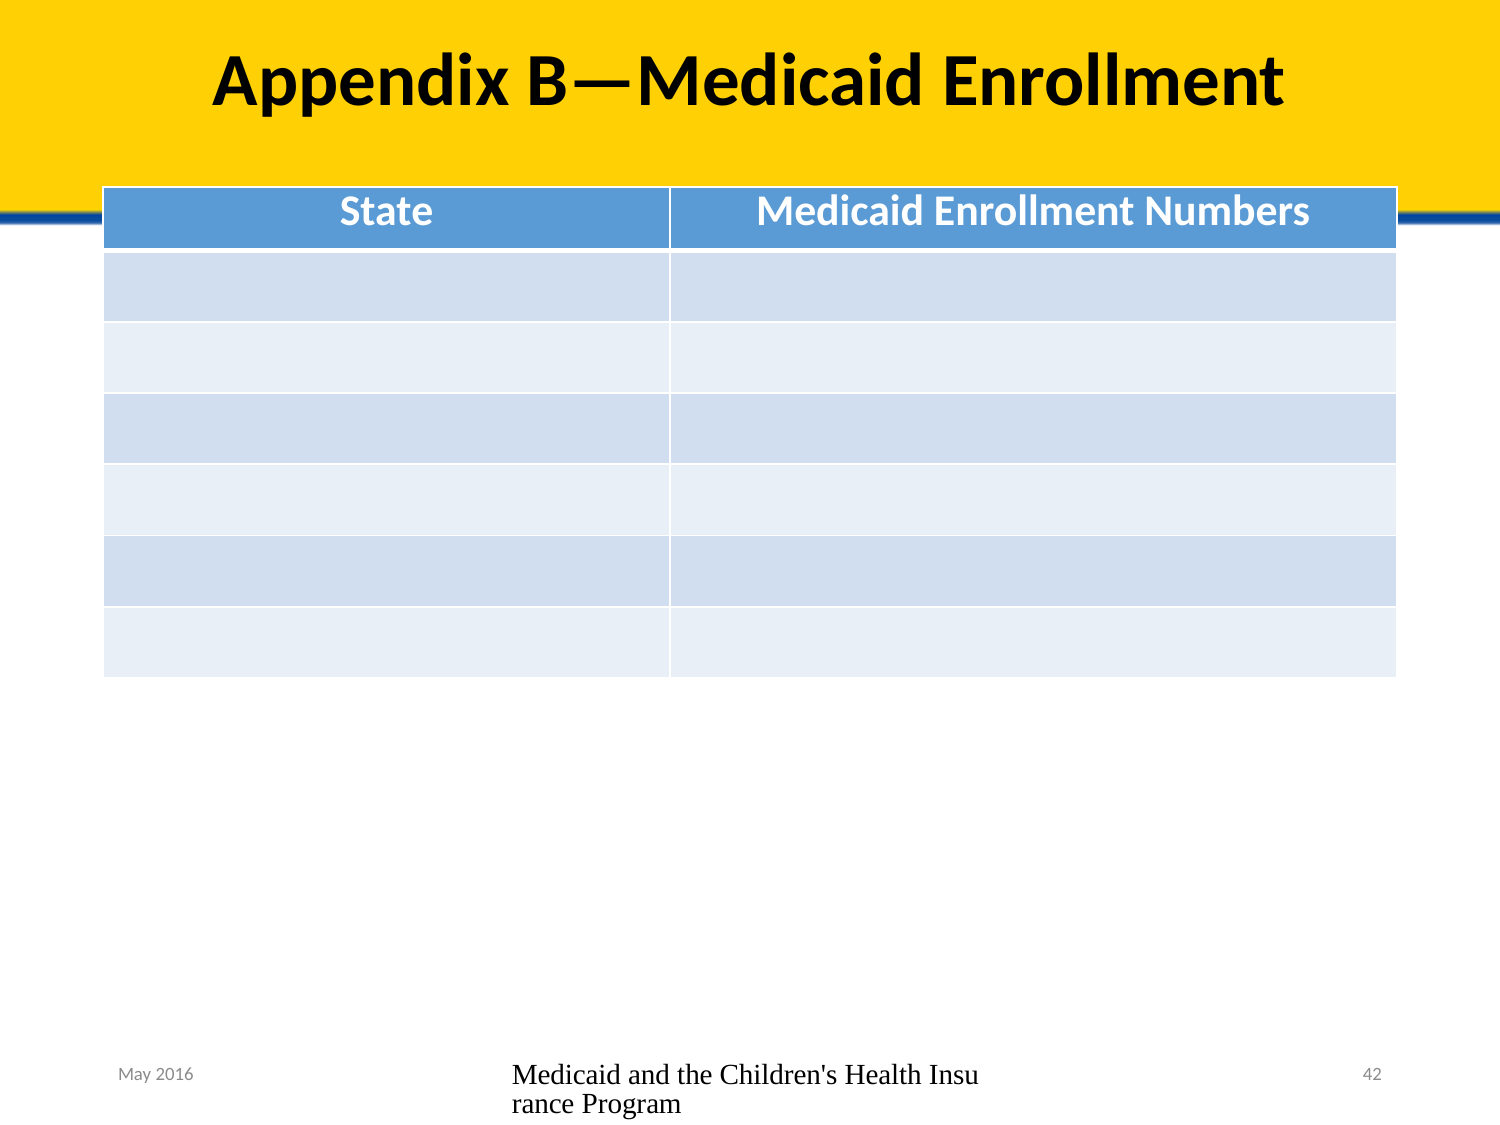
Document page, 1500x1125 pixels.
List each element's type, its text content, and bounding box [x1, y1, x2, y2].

table_cell [104, 323, 669, 392]
slide_number 42 [1059, 1042, 1397, 1103]
table_cell [104, 253, 669, 321]
table_cell [671, 394, 1396, 463]
footer Medicaid and the Children's Health Insurance Program [496, 1042, 1004, 1103]
table_cell [671, 608, 1396, 677]
table_cell [104, 394, 669, 463]
table_cell [104, 608, 669, 677]
table_cell [671, 536, 1396, 606]
table_header Medicaid Enrollment Numbers [671, 188, 1396, 248]
table_cell [104, 465, 669, 535]
table_cell [671, 465, 1396, 535]
title Appendix B—Medicaid Enrollment [103, 2, 1397, 161]
table_cell [671, 253, 1396, 321]
picture [0, 0, 1500, 1125]
table_cell [671, 323, 1396, 392]
table_header State [104, 188, 669, 248]
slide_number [103, 1042, 441, 1103]
table_cell [104, 536, 669, 606]
